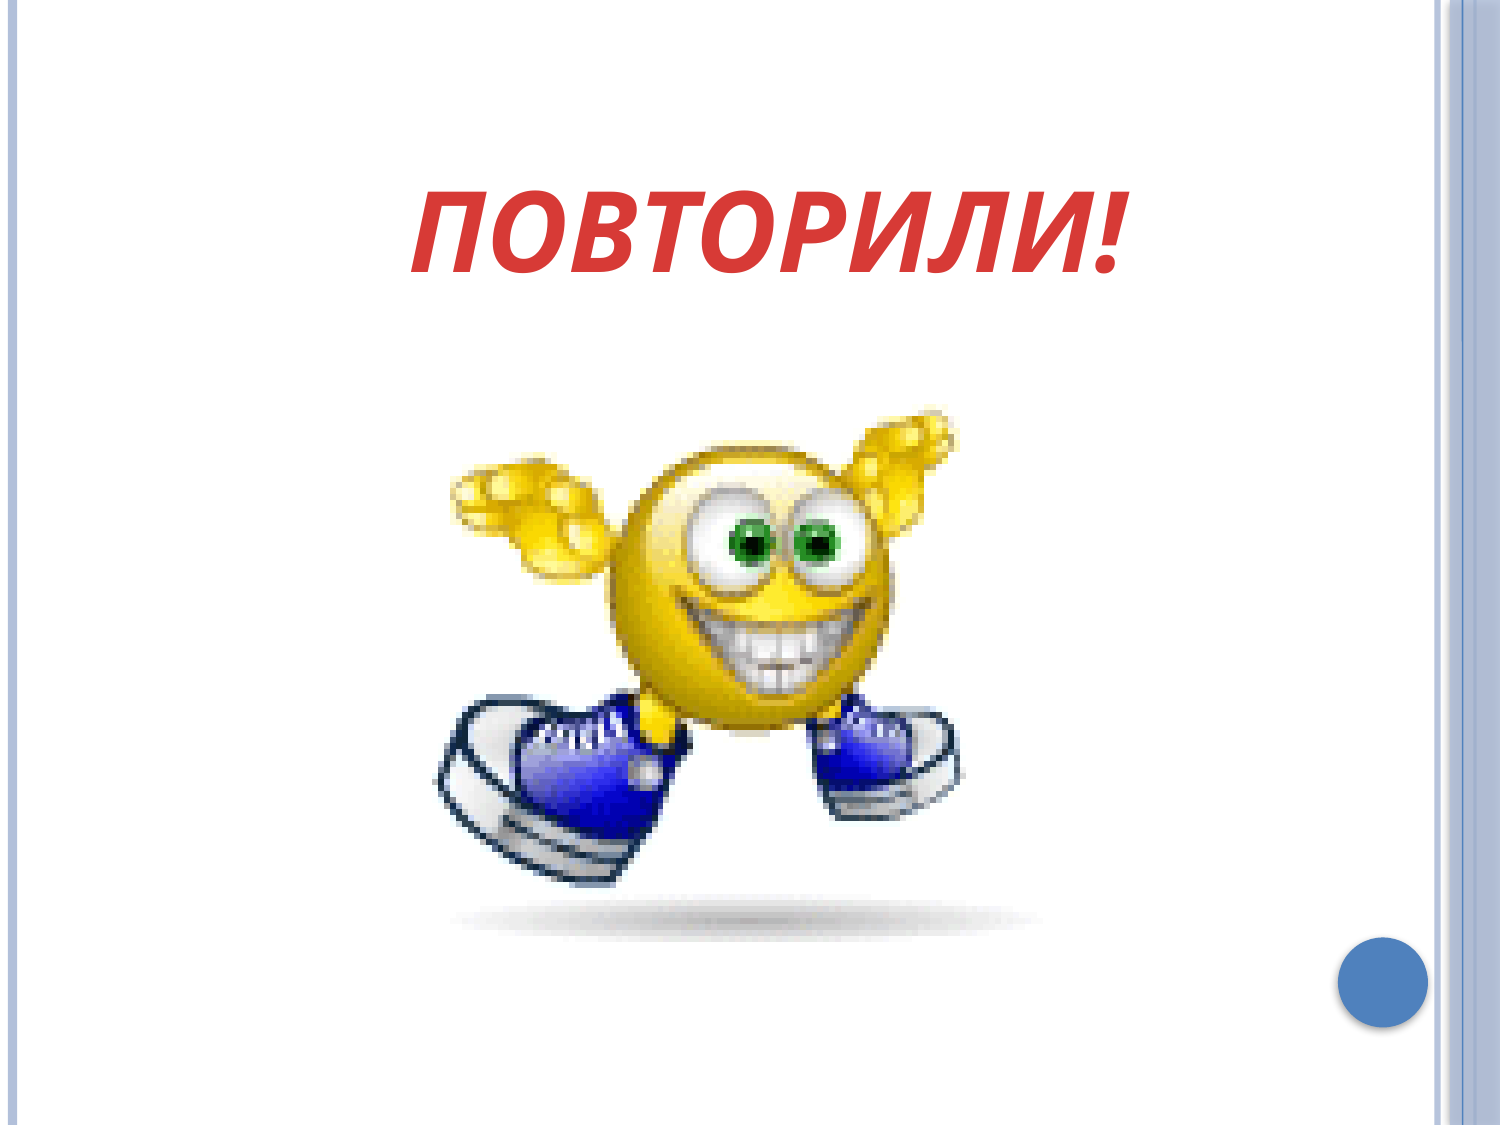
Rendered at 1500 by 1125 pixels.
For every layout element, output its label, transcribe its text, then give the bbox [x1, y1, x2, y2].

text_box ПОВТОРИЛИ! [316, 152, 1220, 303]
picture [421, 397, 1056, 962]
